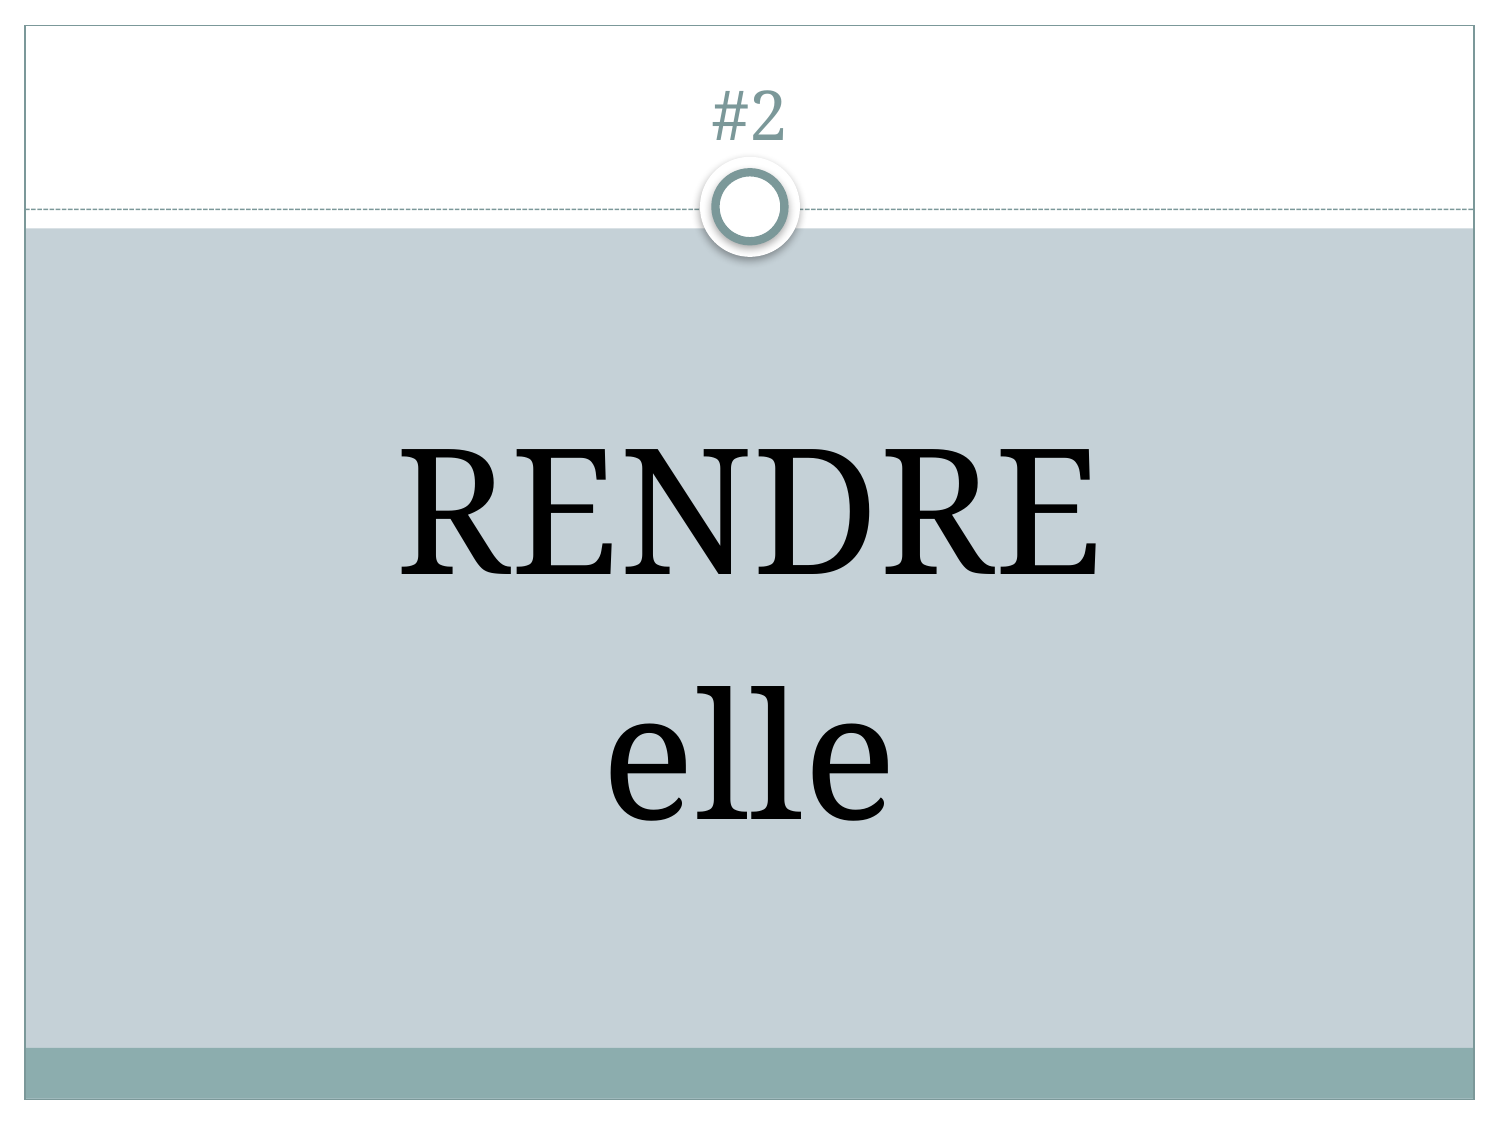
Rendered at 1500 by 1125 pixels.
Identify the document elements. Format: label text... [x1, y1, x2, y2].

title #2 [49, 37, 1450, 162]
list RENDRE elle [49, 249, 1450, 1005]
